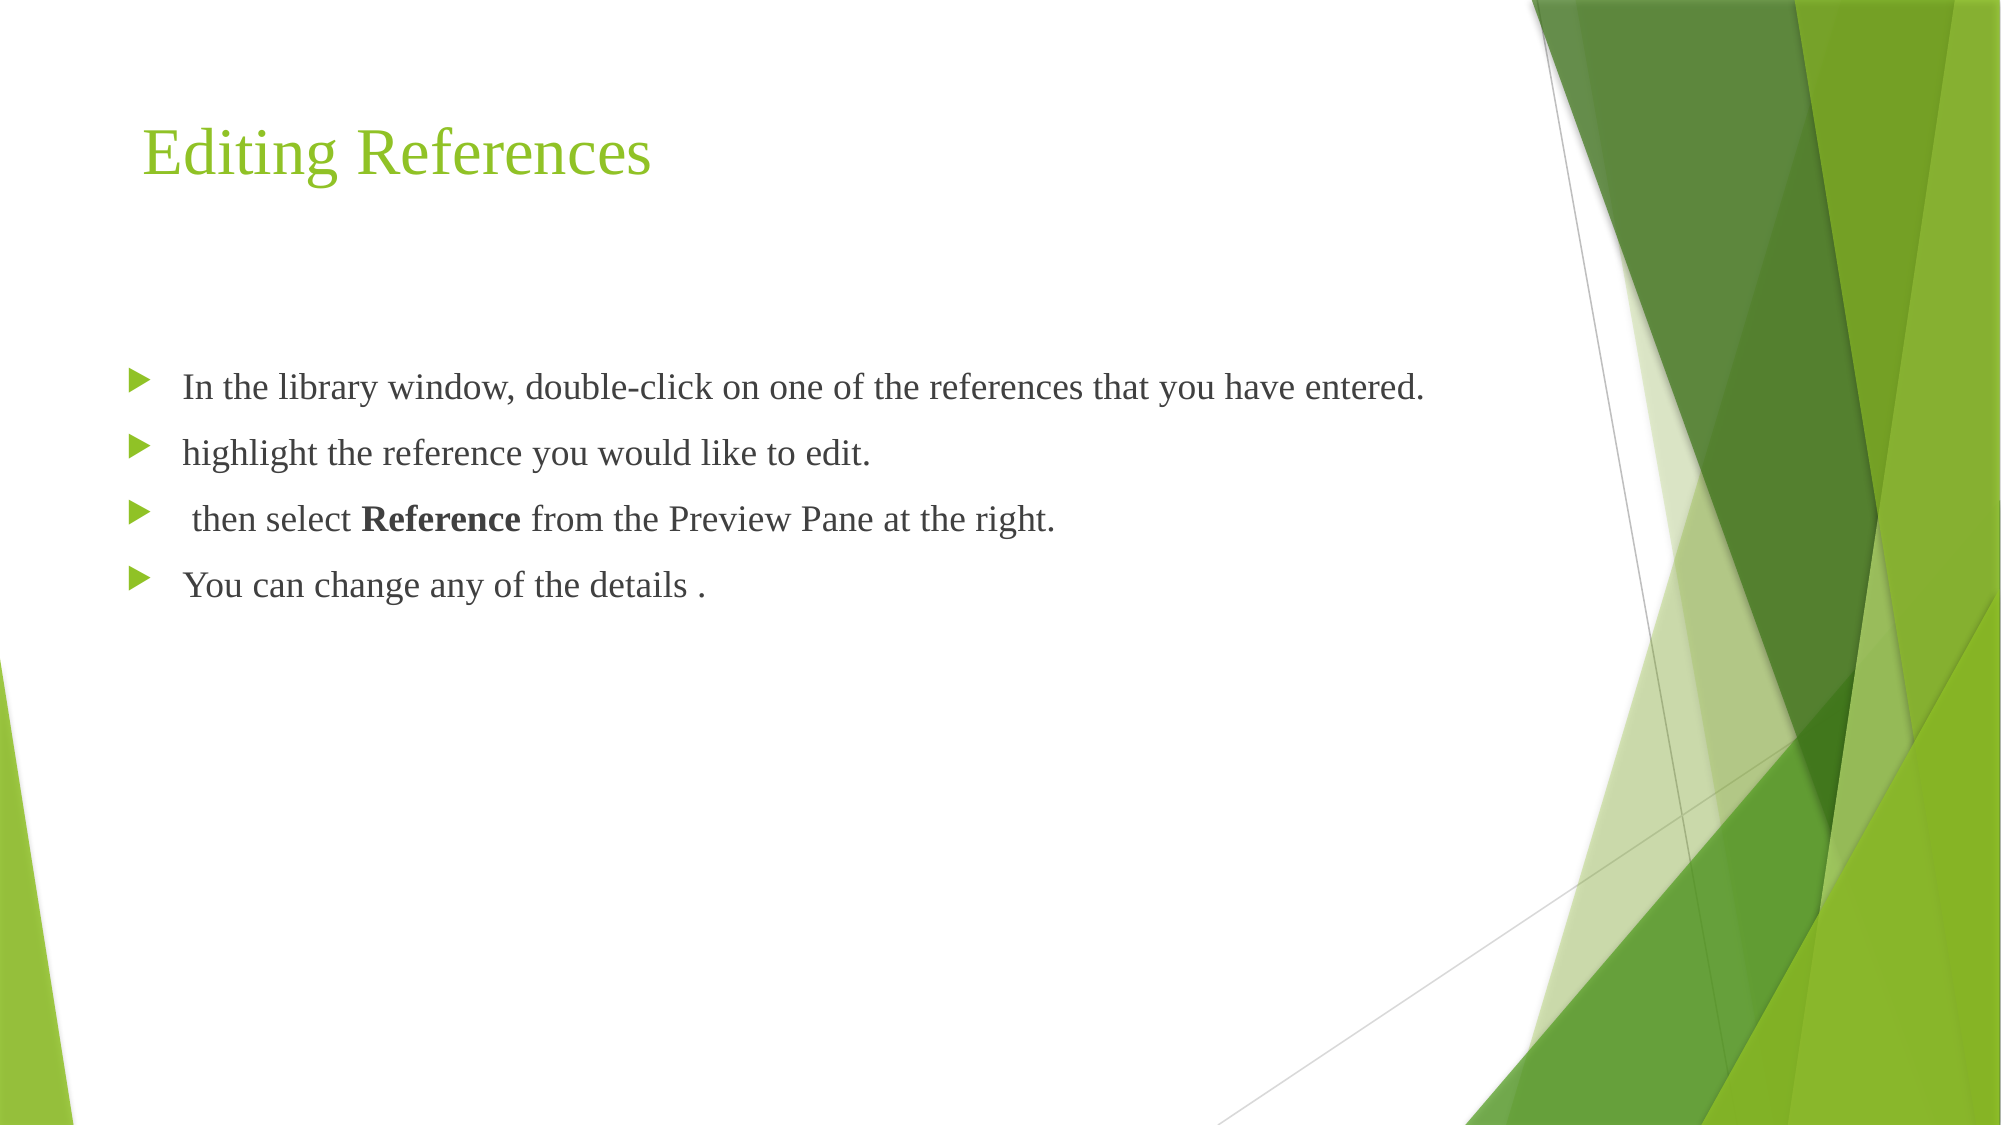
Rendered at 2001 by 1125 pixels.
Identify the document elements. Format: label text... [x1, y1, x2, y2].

title Editing References [111, 99, 1522, 317]
list In the library window, double-click on one of the references that you have entered. highlight the reference you would like to edit. then select Reference from the Preview Pane at the right. You can change any of the details . [111, 354, 1522, 992]
